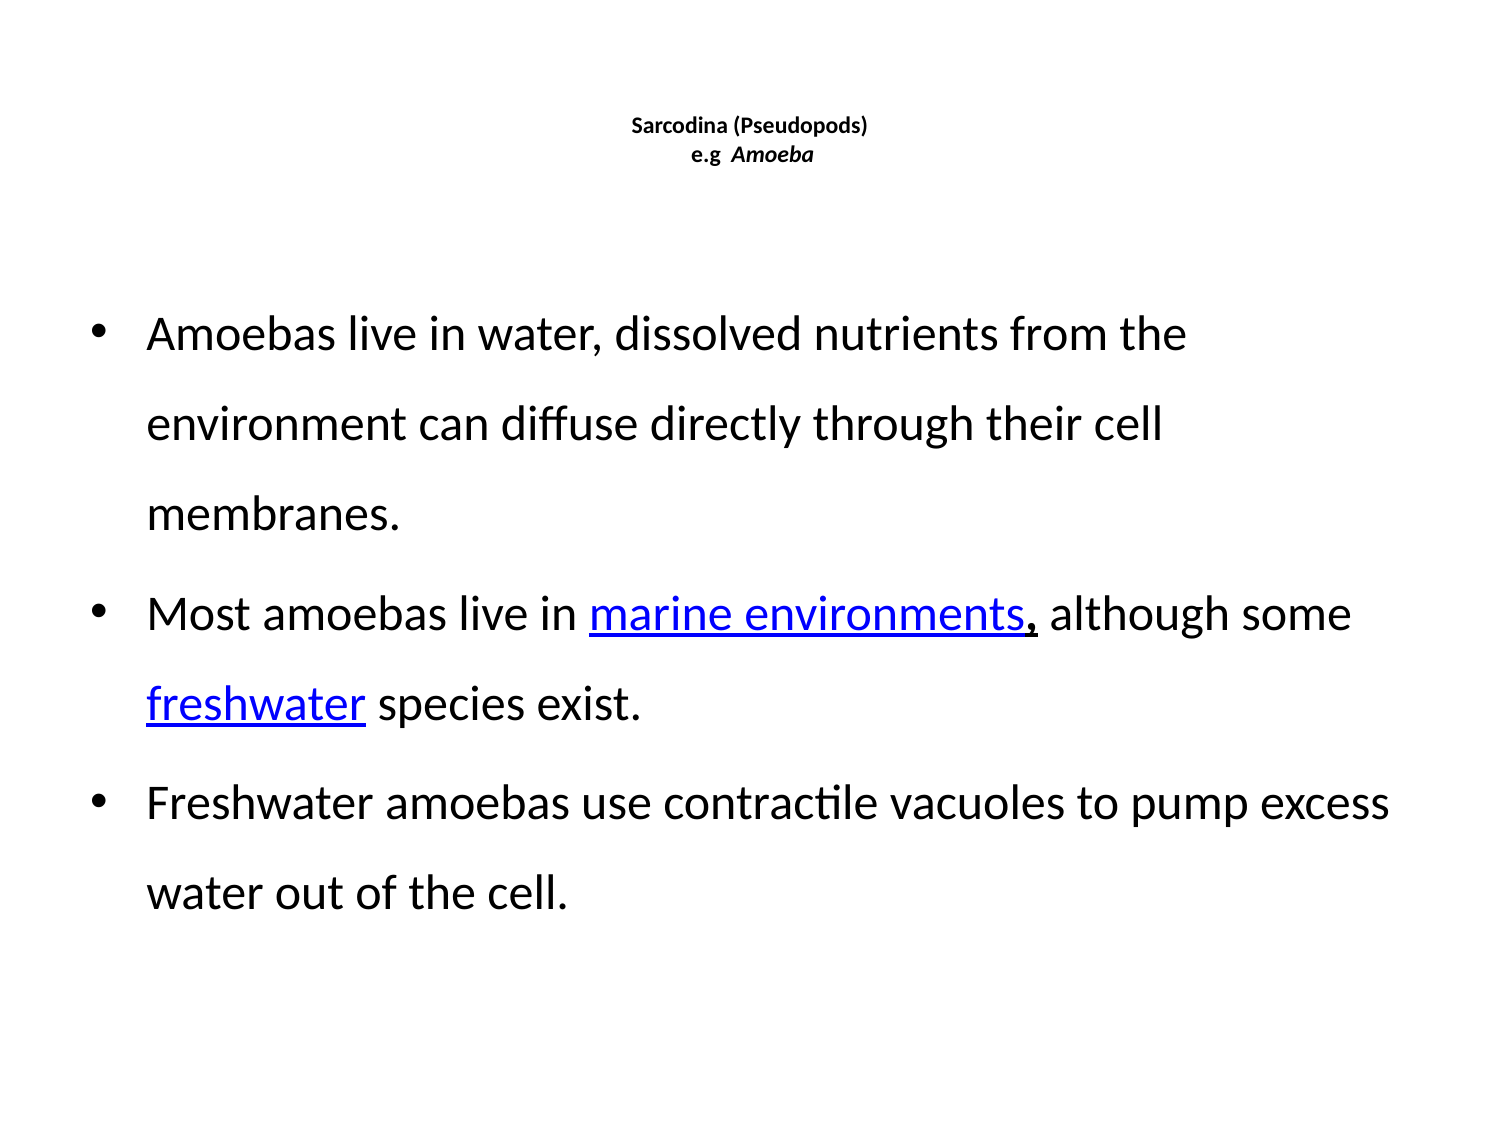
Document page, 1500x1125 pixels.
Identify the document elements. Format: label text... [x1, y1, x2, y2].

list Amoebas live in water, dissolved nutrients from the environment can diffuse directly through their cell membranes. Most amoebas live in marine environments, although some freshwater species exist. Freshwater amoebas use contractile vacuoles to pump excess water out of the cell. [75, 262, 1425, 1005]
title Sarcodina (Pseudopods) e.g Amoeba [75, 45, 1425, 233]
